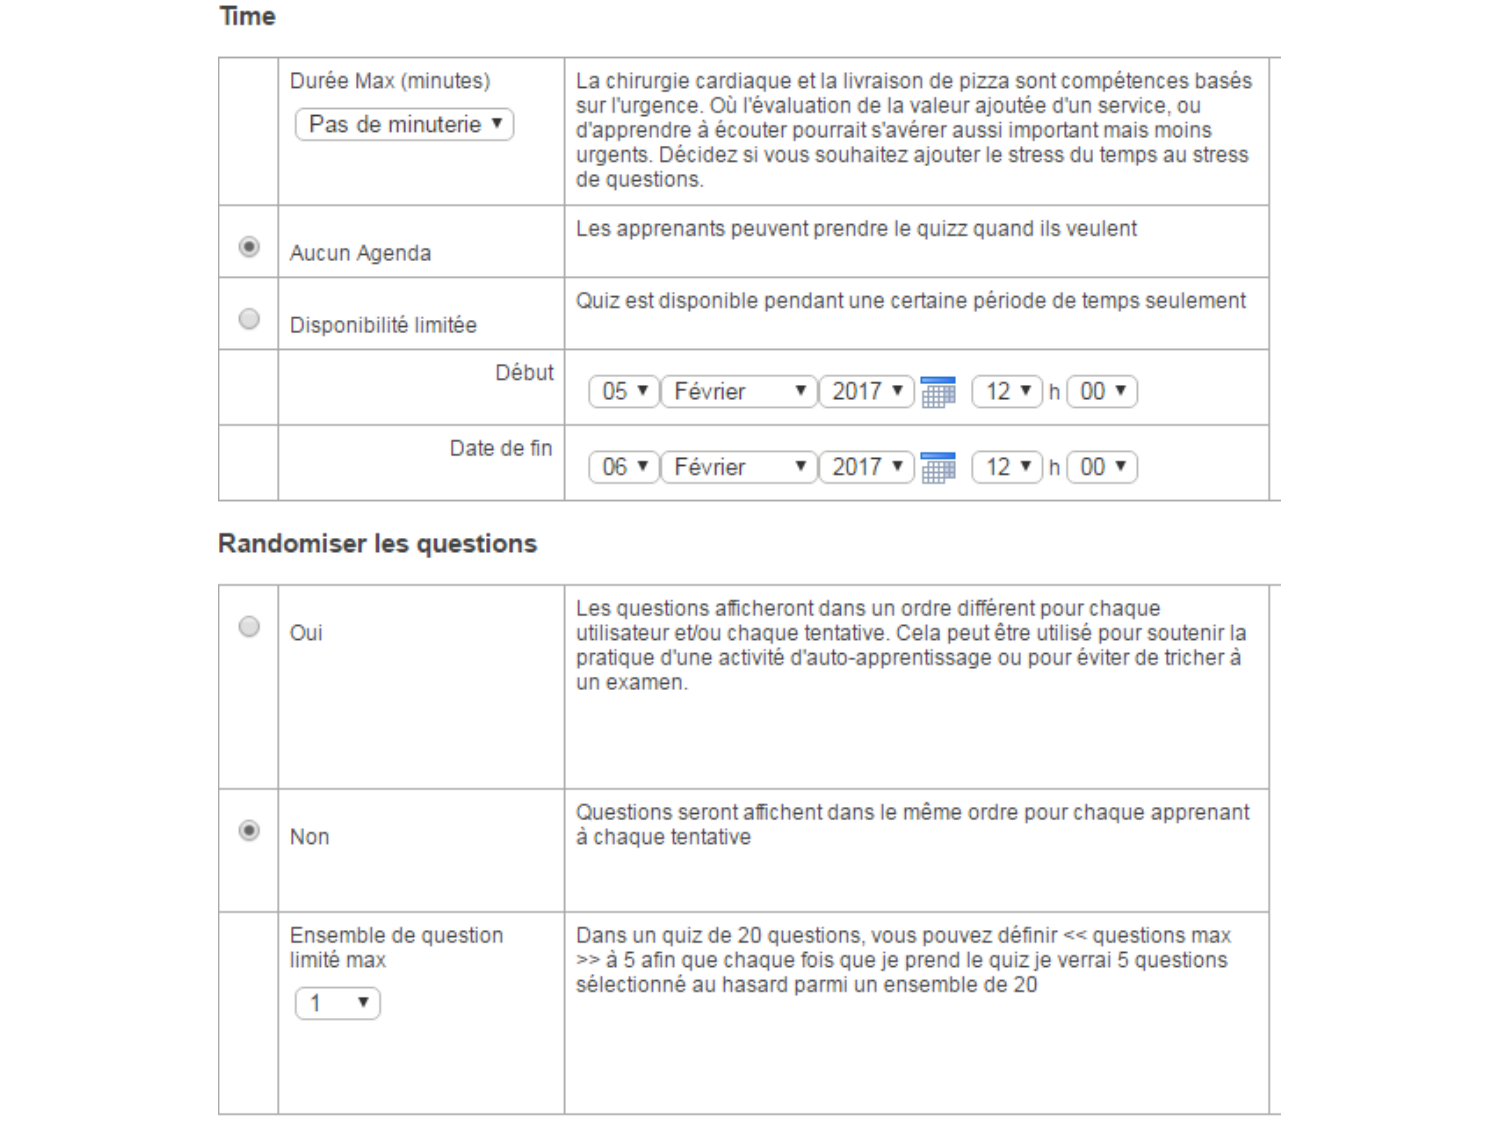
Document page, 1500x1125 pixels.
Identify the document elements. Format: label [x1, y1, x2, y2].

picture [218, 0, 1282, 1125]
